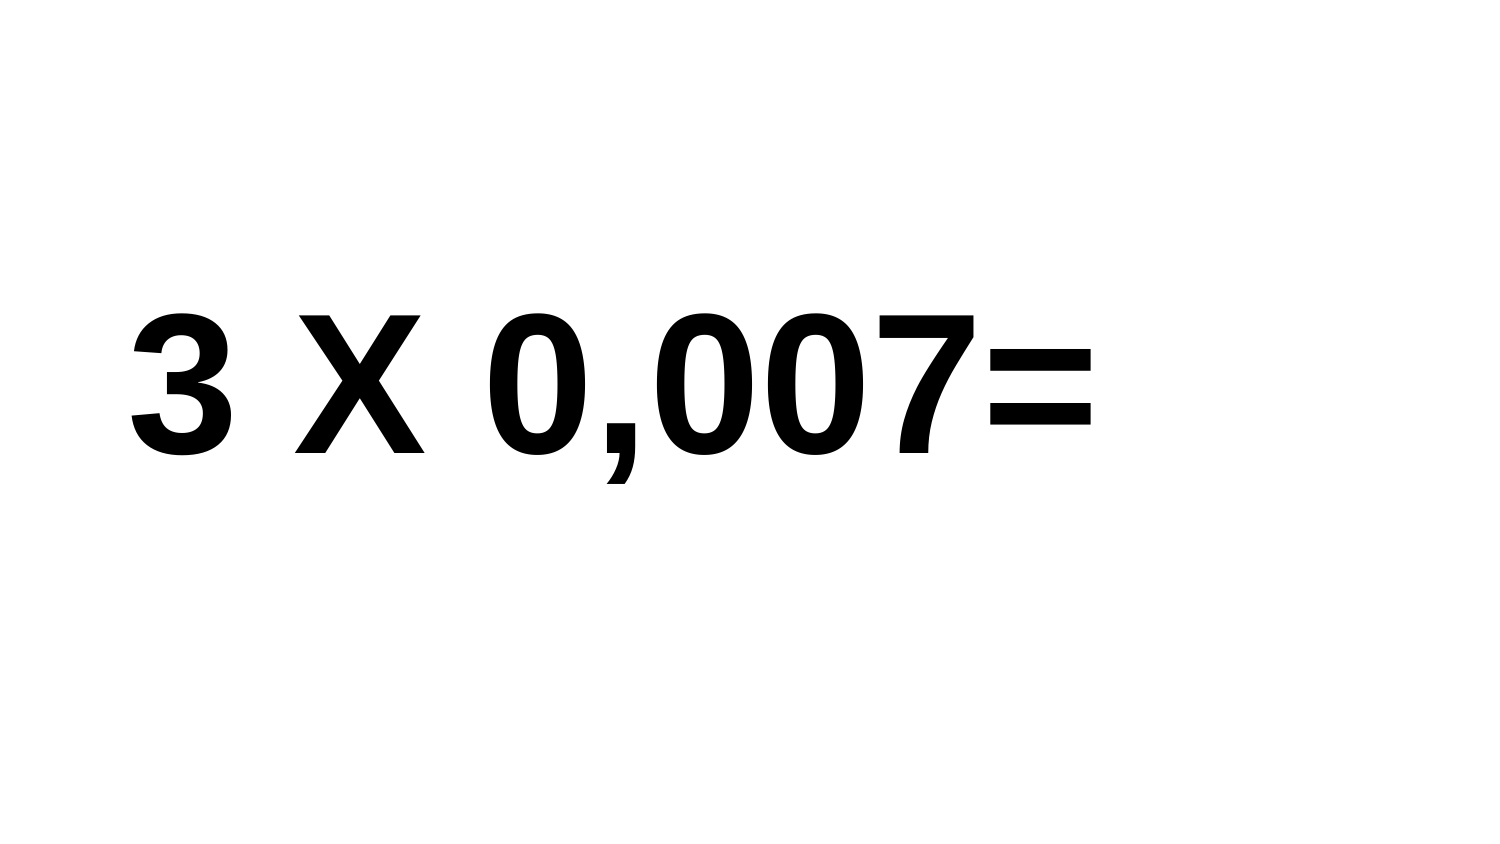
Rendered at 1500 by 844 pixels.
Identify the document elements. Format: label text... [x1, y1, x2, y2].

text_box 3 X 0,007= [112, 318, 1388, 509]
